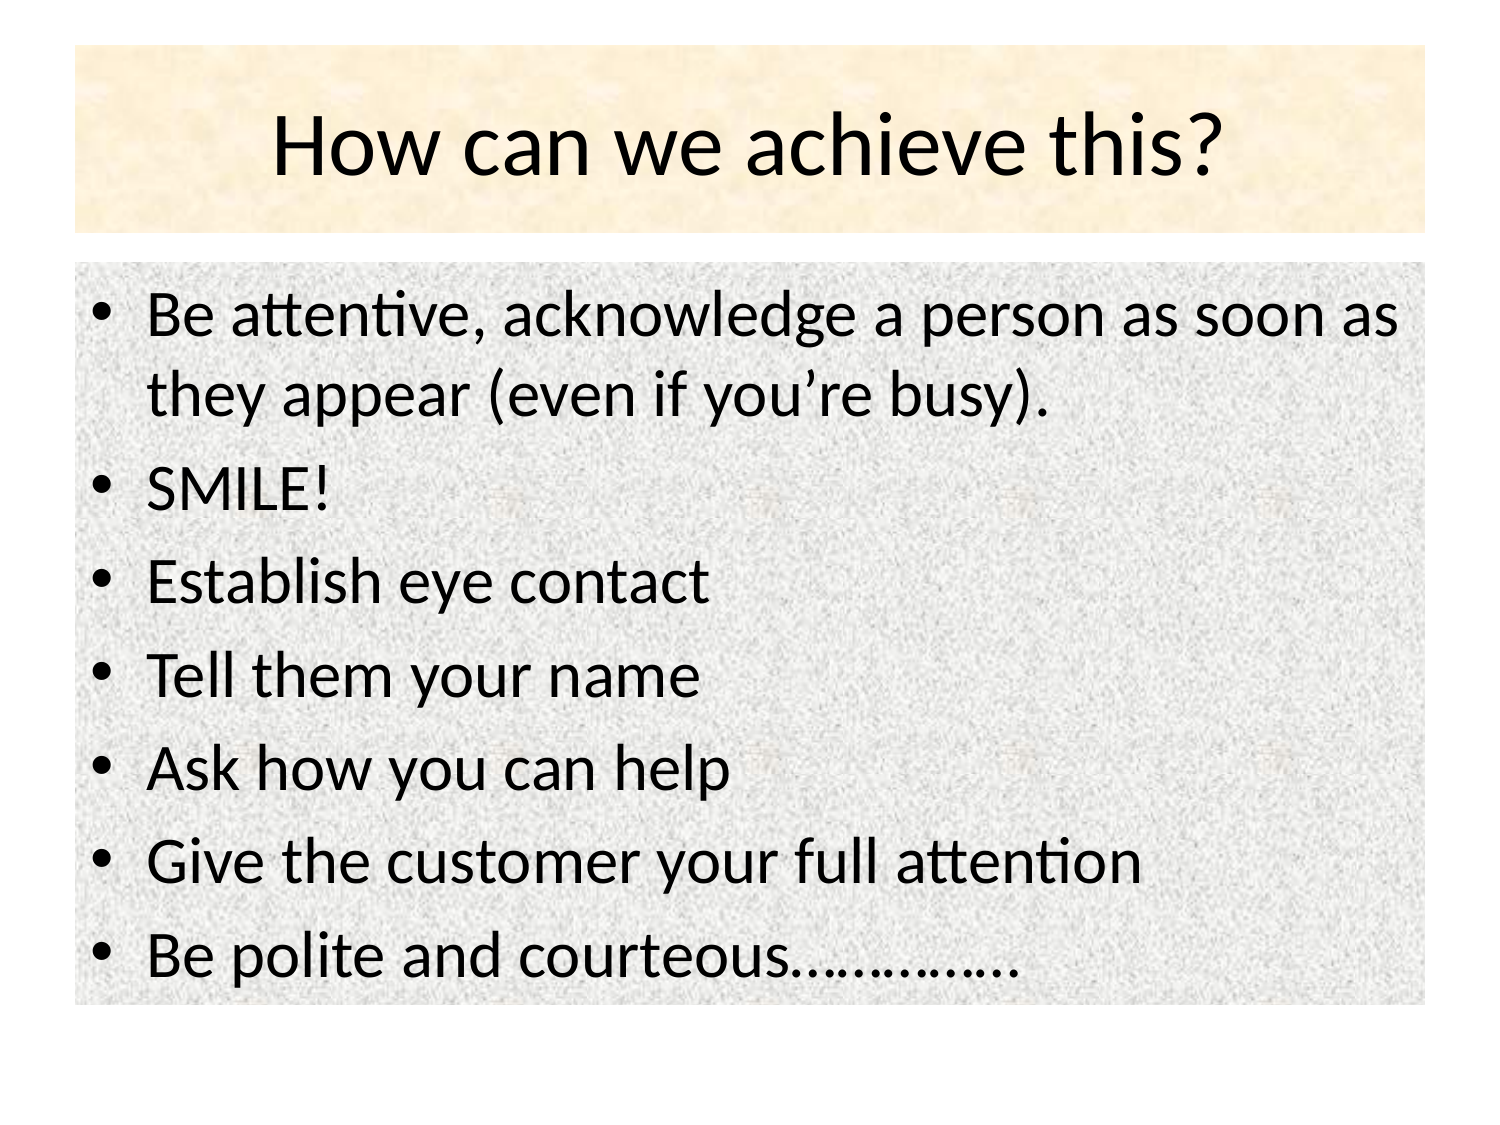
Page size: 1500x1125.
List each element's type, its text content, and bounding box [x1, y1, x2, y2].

list Be attentive, acknowledge a person as soon as they appear (even if you’re busy). SMILE! Establish eye contact Tell them your name Ask how you can help Give the customer your full attention Be polite and courteous…………… [75, 262, 1425, 1005]
title How can we achieve this? [75, 45, 1425, 233]
